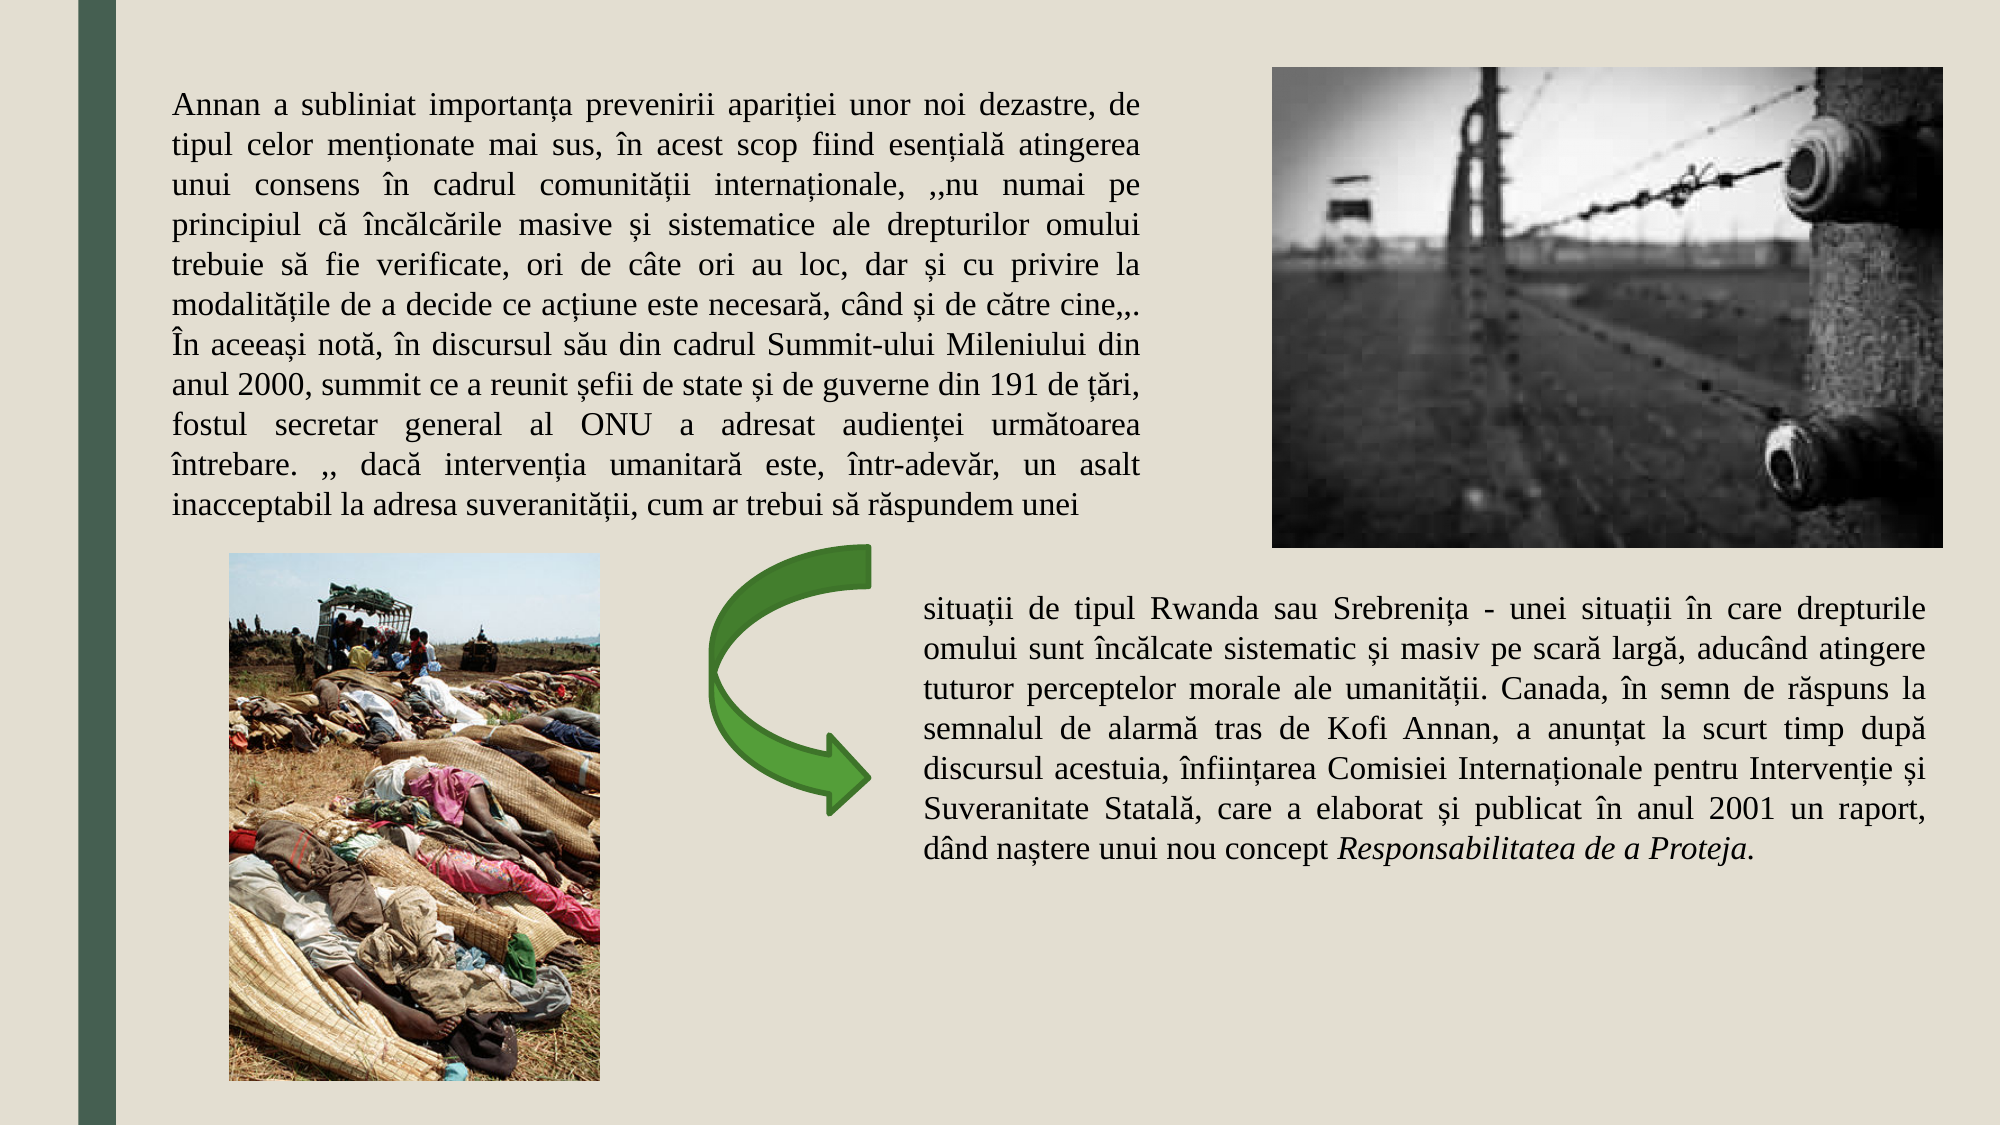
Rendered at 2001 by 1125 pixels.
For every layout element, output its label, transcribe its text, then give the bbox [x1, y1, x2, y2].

text_box situații de tipul Rwanda sau Srebrenița - unei situații în care drepturile omului sunt încălcate sistematic și masiv pe scară largă, aducând atingere tuturor perceptelor morale ale umanității. Canada, în semn de răspuns la semnalul de alarmă tras de Kofi Annan, a anunțat la scurt timp după discursul acestuia, înființarea Comisiei Internaționale pentru Intervenție și Suveranitate Statală, care a elaborat și publicat în anul 2001 un raport, dând naștere unui nou concept Responsabilitatea de a Proteja. [908, 578, 1943, 874]
picture [1272, 67, 1943, 548]
picture [229, 553, 600, 1081]
text_box [708, 544, 872, 817]
text_box Annan a subliniat importanța prevenirii apariției unor noi dezastre, de tipul celor menționate mai sus, în acest scop fiind esențială atingerea unui consens în cadrul comunității internaționale, ,,nu numai pe principiul că încălcările masive și sistematice ale drepturilor omului trebuie să fie verificate, ori de câte ori au loc, dar și cu privire la modalitățile de a decide ce acțiune este necesară, când și de către cine,,. În aceeași notă, în discursul său din cadrul Summit-ului Mileniului din anul 2000, summit ce a reunit șefii de state și de guverne din 191 de țări, fostul secretar general al ONU a adresat audienței următoarea întrebare. ,, dacă intervenția umanitară este, într-adevăr, un asalt inacceptabil la adresa suveranității, cum ar trebui să răspundem unei [157, 75, 1158, 530]
